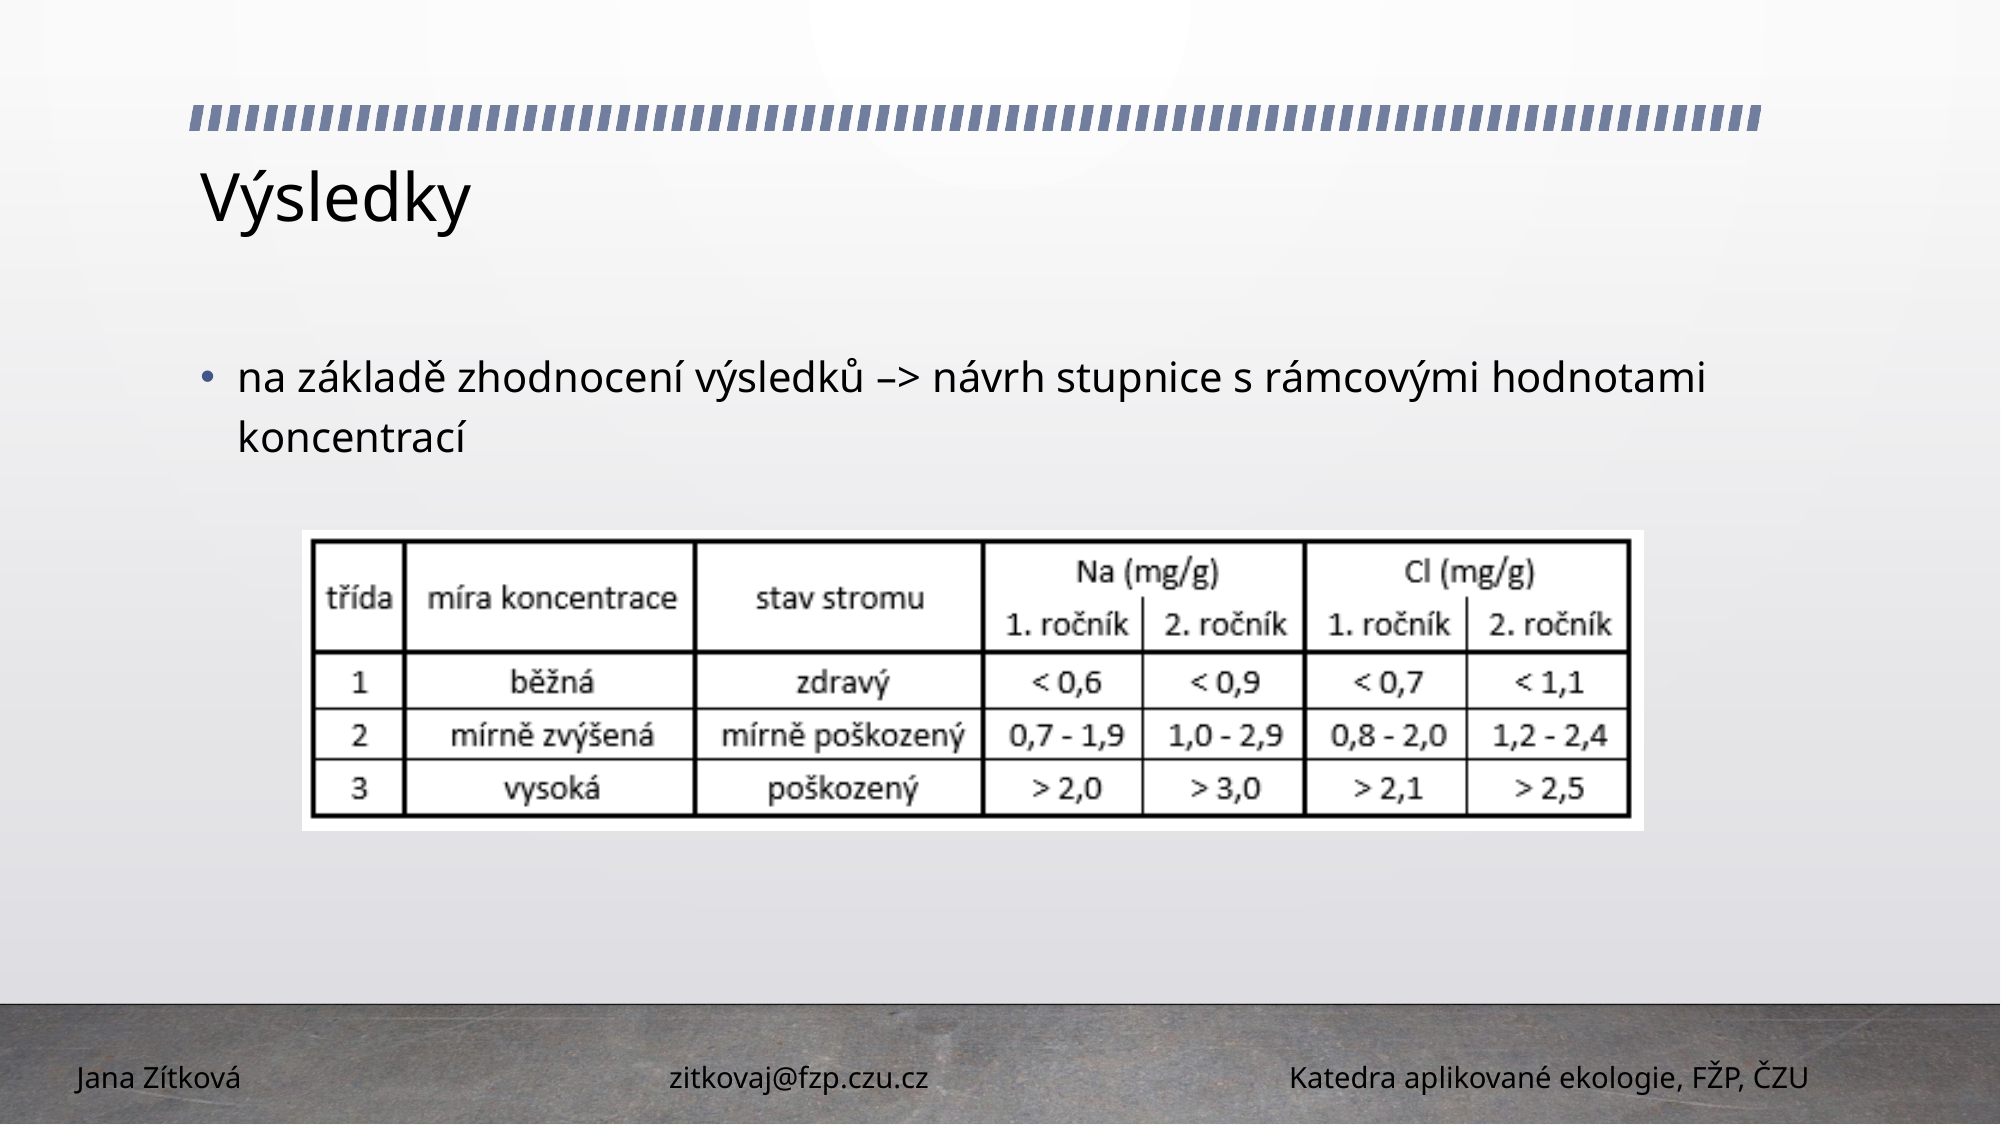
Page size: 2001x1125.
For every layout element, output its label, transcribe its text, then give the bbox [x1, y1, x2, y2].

list na základě zhodnocení výsledků –> návrh stupnice s rámcovými hodnotami koncentrací [185, 333, 1761, 874]
footer Jana Zítková zitkovaj@fzp.czu.cz Katedra aplikované ekologie, FŽP, ČZU [39, 1050, 1961, 1104]
picture [302, 530, 1644, 831]
title Výsledky [185, 156, 1761, 246]
picture [0, 1004, 2000, 1124]
